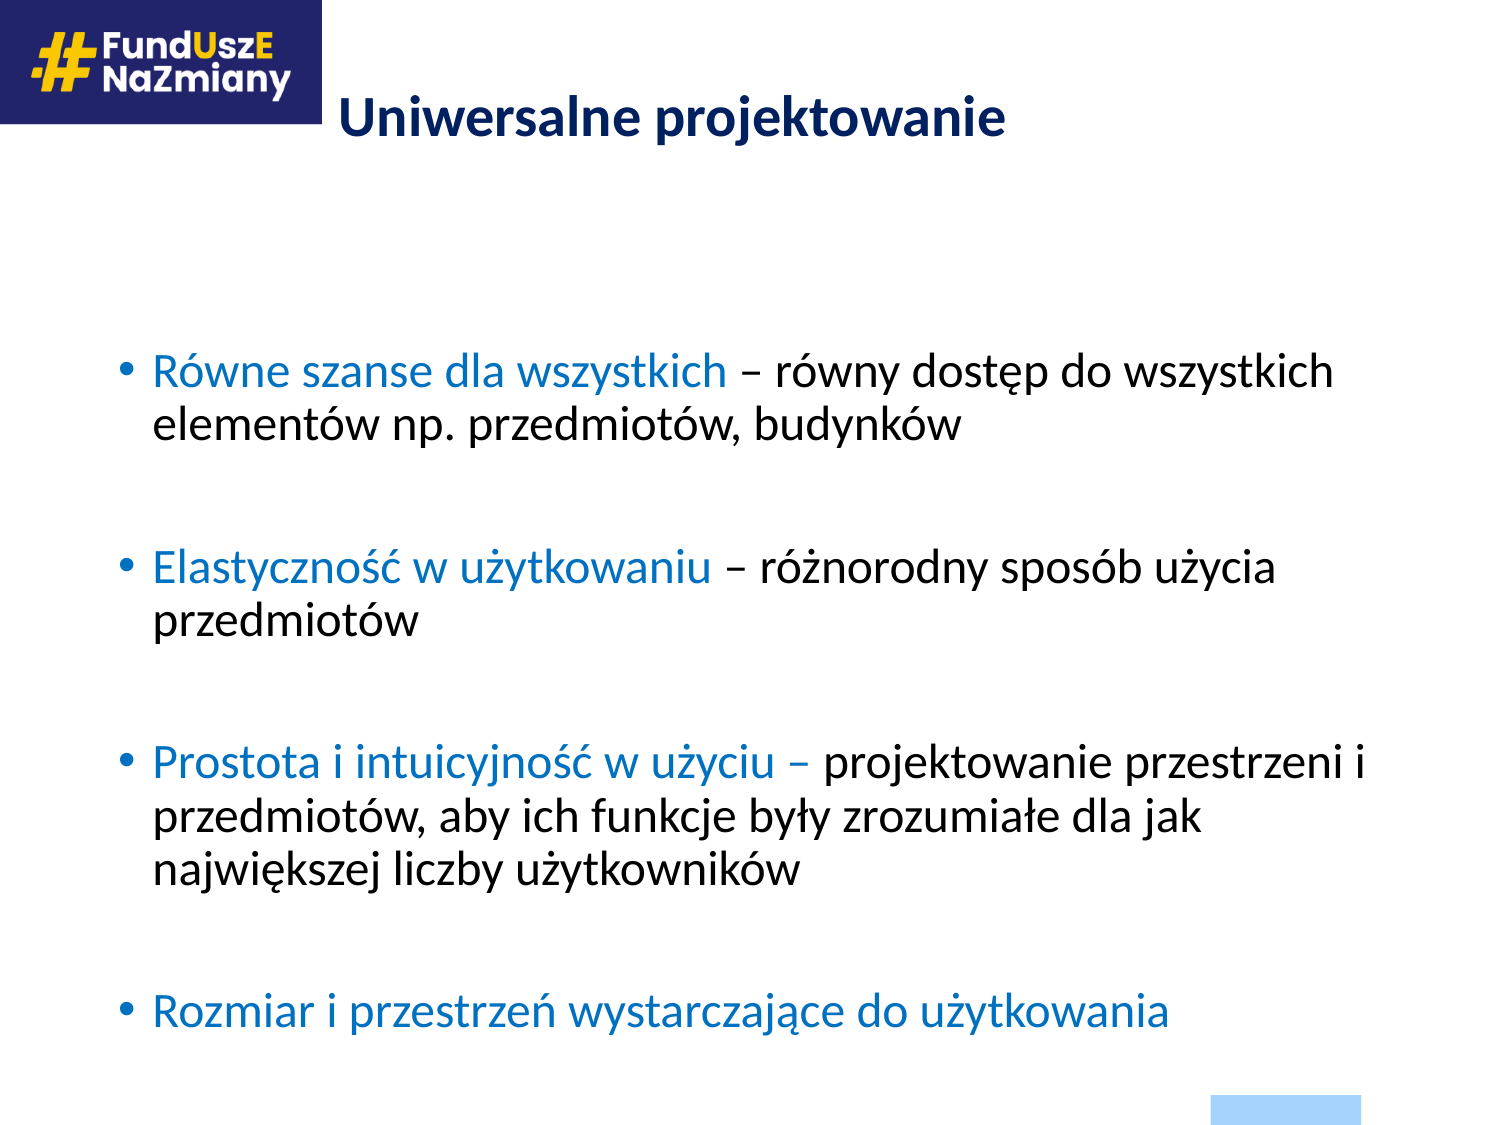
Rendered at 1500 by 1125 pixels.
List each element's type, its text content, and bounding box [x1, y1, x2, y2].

picture [0, 0, 1500, 1125]
title Uniwersalne projektowanie [324, 35, 1397, 200]
list Równe szanse dla wszystkich – równy dostęp do wszystkich elementów np. przedmiotów, budynków Elastyczność w użytkowaniu – różnorodny sposób użycia przedmiotów Prostota i intuicyjność w użyciu – projektowanie przestrzeni i przedmiotów, aby ich funkcje były zrozumiałe dla jak największej liczby użytkowników Rozmiar i przestrzeń wystarczające do użytkowania [103, 337, 1397, 1048]
